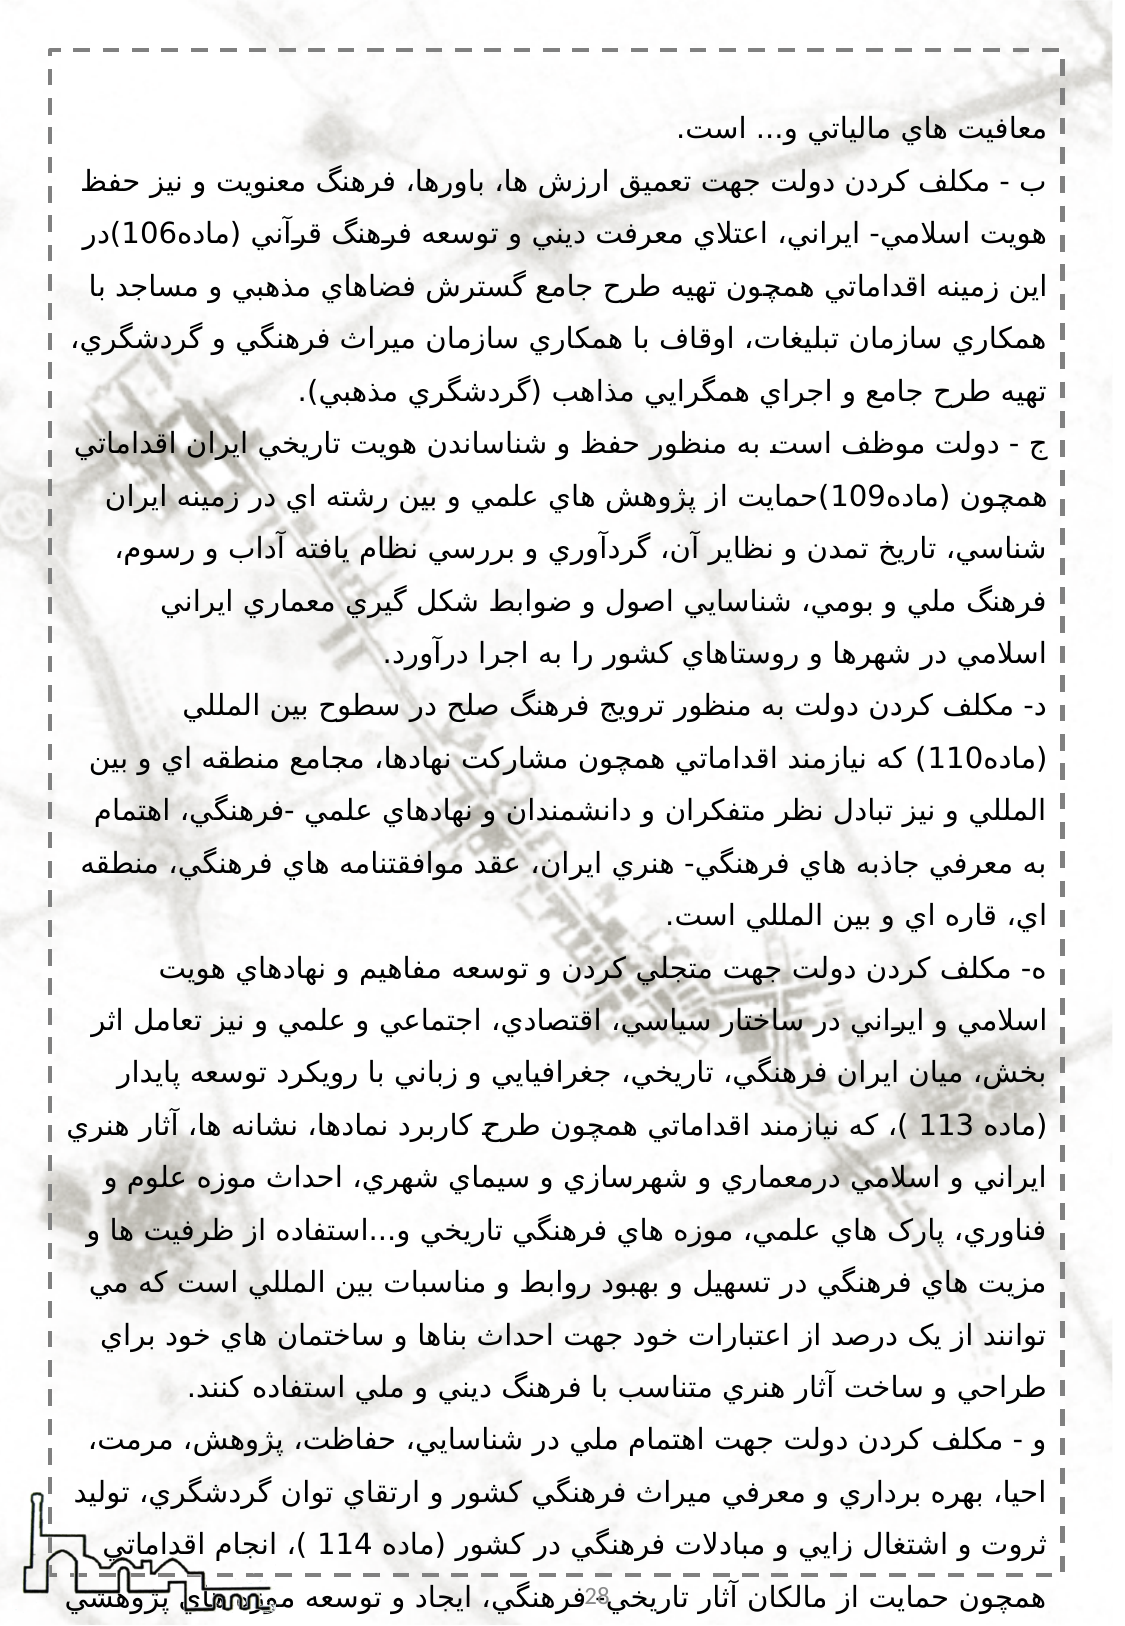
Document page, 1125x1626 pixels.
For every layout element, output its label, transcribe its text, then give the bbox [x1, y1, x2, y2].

picture [0, 255, 1125, 1369]
text_box معافيت هاي مالياتي و... است. ب - مکلف کردن دولت جهت تعميق ارزش ها، باورها، فرهنگ معنويت و نيز حفظ هويت اسلامي- ايراني، اعتلاي معرفت ديني و توسعه فرهنگ قرآني (ماده106)در اين زمينه اقداماتي همچون تهيه طرح جامع گسترش فضاهاي مذهبي و مساجد با همکاري سازمان تبليغات، اوقاف با همکاري سازمان ميراث فرهنگي و گردشگري، تهيه طرح جامع و اجراي همگرايي مذاهب (گردشگري مذهبي). ج - دولت موظف است به منظور حفظ و شناساندن هويت تاريخي ايران اقداماتي همچون (ماده109)حمايت از پژوهش هاي علمي و بين رشته اي در زمينه ايران شناسي، تاريخ تمدن و نظاير آن، گردآوري و بررسي نظام يافته آداب و رسوم، فرهنگ ملي و بومي، شناسايي اصول و ضوابط شکل گيري معماري ايراني اسلامي در شهرها و روستاهاي کشور را به اجرا درآورد. د- مکلف کردن دولت به منظور ترويج فرهنگ صلح در سطوح بين المللي (ماده110) که نيازمند اقداماتي همچون مشارکت نهادها، مجامع منطقه اي و بين المللي و نيز تبادل نظر متفکران و دانشمندان و نهادهاي علمي -فرهنگي، اهتمام به معرفي جاذبه هاي فرهنگي- هنري ايران، عقد موافقتنامه هاي فرهنگي، منطقه اي، قاره اي و بين المللي است. ه- مکلف کردن دولت جهت متجلي کردن و توسعه مفاهيم و نهادهاي هويت اسلامي و ايراني در ساختار سياسي، اقتصادي، اجتماعي و علمي و نيز تعامل اثر بخش، ميان ايران فرهنگي، تاريخي، جغرافيايي و زباني با رويکرد توسعه پايدار (ماده 113 )، که نيازمند اقداماتي همچون طرح کاربرد نمادها، نشانه ها، آثار هنري ايراني و اسلامي درمعماري و شهرسازي و سيماي شهري، احداث موزه علوم و فناوري، پارک هاي علمي، موزه هاي فرهنگي تاريخي و...استفاده از ظرفيت ها و مزيت هاي فرهنگي در تسهيل و بهبود روابط و مناسبات بين المللي است که مي توانند از يک درصد از اعتبارات خود جهت احداث بناها و ساختمان هاي خود براي طراحي و ساخت آثار هنري متناسب با فرهنگ ديني و ملي استفاده کنند. و - مکلف کردن دولت جهت اهتمام ملي در شناسايي، حفاظت، پژوهش، مرمت، احيا، بهره برداري و معرفي ميراث فرهنگي کشور و ارتقاي توان گردشگري، توليد ثروت و اشتغال زايي و مبادلات فرهنگي در کشور (ماده 114 )، انجام اقداماتي همچون حمايت از مالکان آثار تاريخي- فرهنگي، ايجاد و توسعه موزه هاي پژوهشي و تخصصي وابسته به دستگاه هاي اجرايي، شناسايي و مستندسازي آثار تاريخي- فرهنگي در محدوده جغرافيايي اجراي طرح، توسط دستگاه مجري با نظارت سازمان ميراث فرهنگي و گردشگري، ايجاد و تجهيز پايگاه هاي ميراث فرهنگي در آثار تاريخي مهم کشور و مقايسه اصلي مرتبط با موضوع ميراث فرهنگي، شناسايي و حمايت از آثار فرهنگي تاريخي حوزه فرهنگ ايراني موجود در کشورهاي همسايه و منطقه، جلب مشارکت بخش خصوصي [48, 1378, 1065, 1577]
picture [13, 1419, 275, 1625]
text_box 28 [362, 1550, 625, 1625]
text_box معافيت هاي مالياتي و... است. ب - مکلف کردن دولت جهت تعميق ارزش ها، باورها، فرهنگ معنويت و نيز حفظ هويت اسلامي- ايراني، اعتلاي معرفت ديني و توسعه فرهنگ قرآني (ماده106)در اين زمينه اقداماتي همچون تهيه طرح جامع گسترش فضاهاي مذهبي و مساجد با همکاري سازمان تبليغات، اوقاف با همکاري سازمان ميراث فرهنگي و گردشگري، تهيه طرح جامع و اجراي همگرايي مذاهب (گردشگري مذهبي). ج - دولت موظف است به منظور حفظ و شناساندن هويت تاريخي ايران اقداماتي همچون (ماده109)حمايت از پژوهش هاي علمي و بين رشته اي در زمينه ايران شناسي، تاريخ تمدن و نظاير آن، گردآوري و بررسي نظام يافته آداب و رسوم، فرهنگ ملي و بومي، شناسايي اصول و ضوابط شکل گيري معماري ايراني اسلامي در شهرها و روستاهاي کشور را به اجرا درآورد. د- مکلف کردن دولت به منظور ترويج فرهنگ صلح در سطوح بين المللي (ماده110) که نيازمند اقداماتي همچون مشارکت نهادها، مجامع منطقه اي و بين المللي و نيز تبادل نظر متفکران و دانشمندان و نهادهاي علمي -فرهنگي، اهتمام به معرفي جاذبه هاي فرهنگي- هنري ايران، عقد موافقتنامه هاي فرهنگي، منطقه اي، قاره اي و بين المللي است. ه- مکلف کردن دولت جهت متجلي کردن و توسعه مفاهيم و نهادهاي هويت اسلامي و ايراني در ساختار سياسي، اقتصادي، اجتماعي و علمي و نيز تعامل اثر بخش، ميان ايران فرهنگي، تاريخي، جغرافيايي و زباني با رويکرد توسعه پايدار (ماده 113 )، که نيازمند اقداماتي همچون طرح کاربرد نمادها، نشانه ها، آثار هنري ايراني و اسلامي درمعماري و شهرسازي و سيماي شهري، احداث موزه علوم و فناوري، پارک هاي علمي، موزه هاي فرهنگي تاريخي و...استفاده از ظرفيت ها و مزيت هاي فرهنگي در تسهيل و بهبود روابط و مناسبات بين المللي است که مي توانند از يک درصد از اعتبارات خود جهت احداث بناها و ساختمان هاي خود براي طراحي و ساخت آثار هنري متناسب با فرهنگ ديني و ملي استفاده کنند. و - مکلف کردن دولت جهت اهتمام ملي در شناسايي، حفاظت، پژوهش، مرمت، احيا، بهره برداري و معرفي ميراث فرهنگي کشور و ارتقاي توان گردشگري، توليد ثروت و اشتغال زايي و مبادلات فرهنگي در کشور (ماده 114 )، انجام اقداماتي همچون حمايت از مالکان آثار تاريخي- فرهنگي، ايجاد و توسعه موزه هاي پژوهشي و تخصصي وابسته به دستگاه هاي اجرايي، شناسايي و مستندسازي آثار تاريخي- فرهنگي در محدوده جغرافيايي اجراي طرح، توسط دستگاه مجري با نظارت سازمان ميراث فرهنگي و گردشگري، ايجاد و تجهيز پايگاه هاي ميراث فرهنگي در آثار تاريخي مهم کشور و مقايسه اصلي مرتبط با موضوع ميراث فرهنگي، شناسايي و حمايت از آثار فرهنگي تاريخي حوزه فرهنگ ايراني موجود در کشورهاي همسايه و منطقه، جلب مشارکت بخش خصوصي [48, 48, 1065, 254]
